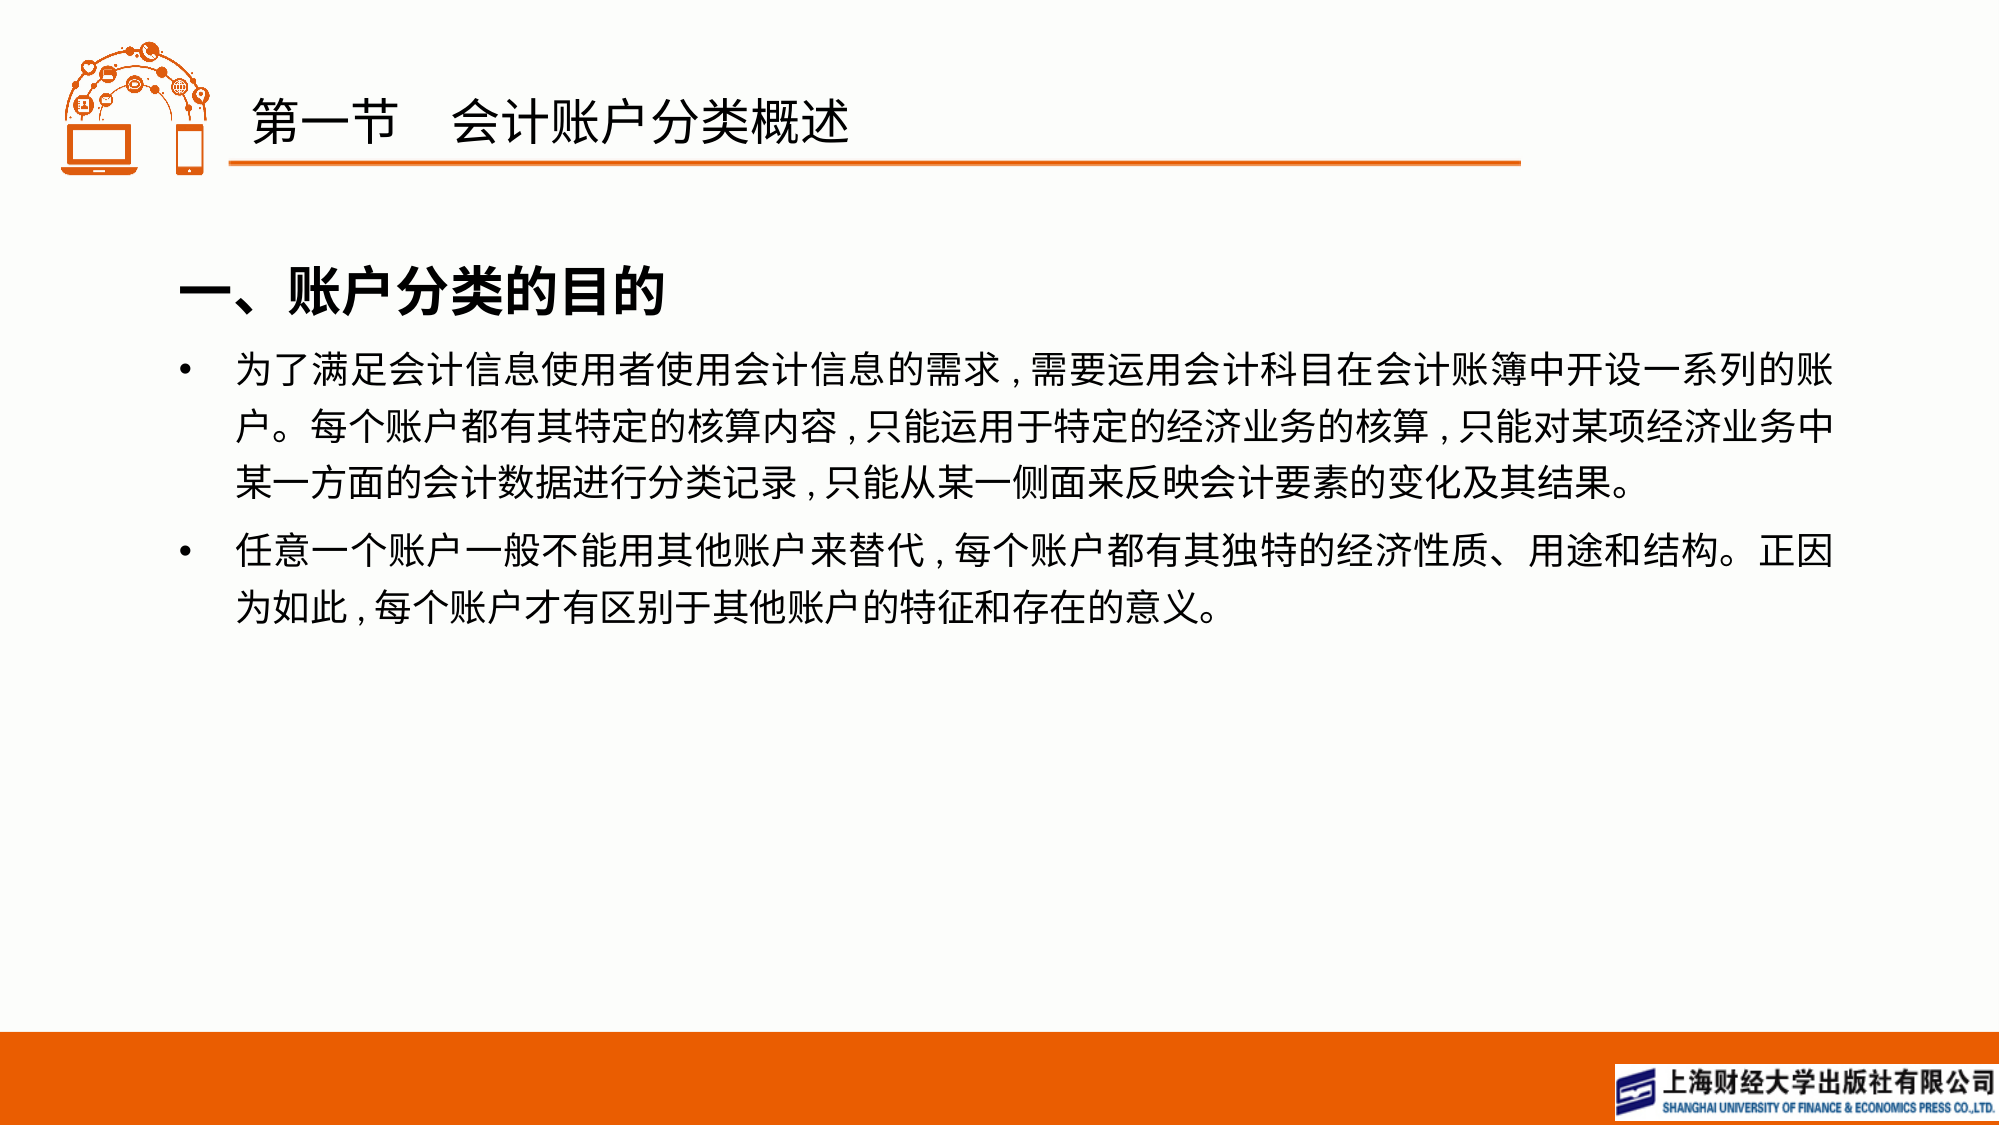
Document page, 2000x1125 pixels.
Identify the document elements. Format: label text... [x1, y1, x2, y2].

list 一、账户分类的目的 为了满足会计信息使用者使用会计信息的需求,需要运用会计科目在会计账簿中开设一系列的账户。每个账户都有其特定的核算内容,只能运用于特定的经济业务的核算,只能对某项经济业务中某一方面的会计数据进行分类记录,只能从某一侧面来反映会计要素的变化及其结果。 任意一个账户一般不能用其他账户来替代,每个账户都有其独特的经济性质、用途和结构。正因为如此,每个账户才有区别于其他账户的特征和存在的意义。 [163, 227, 1850, 1049]
picture [0, 0, 2000, 1125]
title 第一节 会计账户分类概述 [235, 82, 1605, 189]
